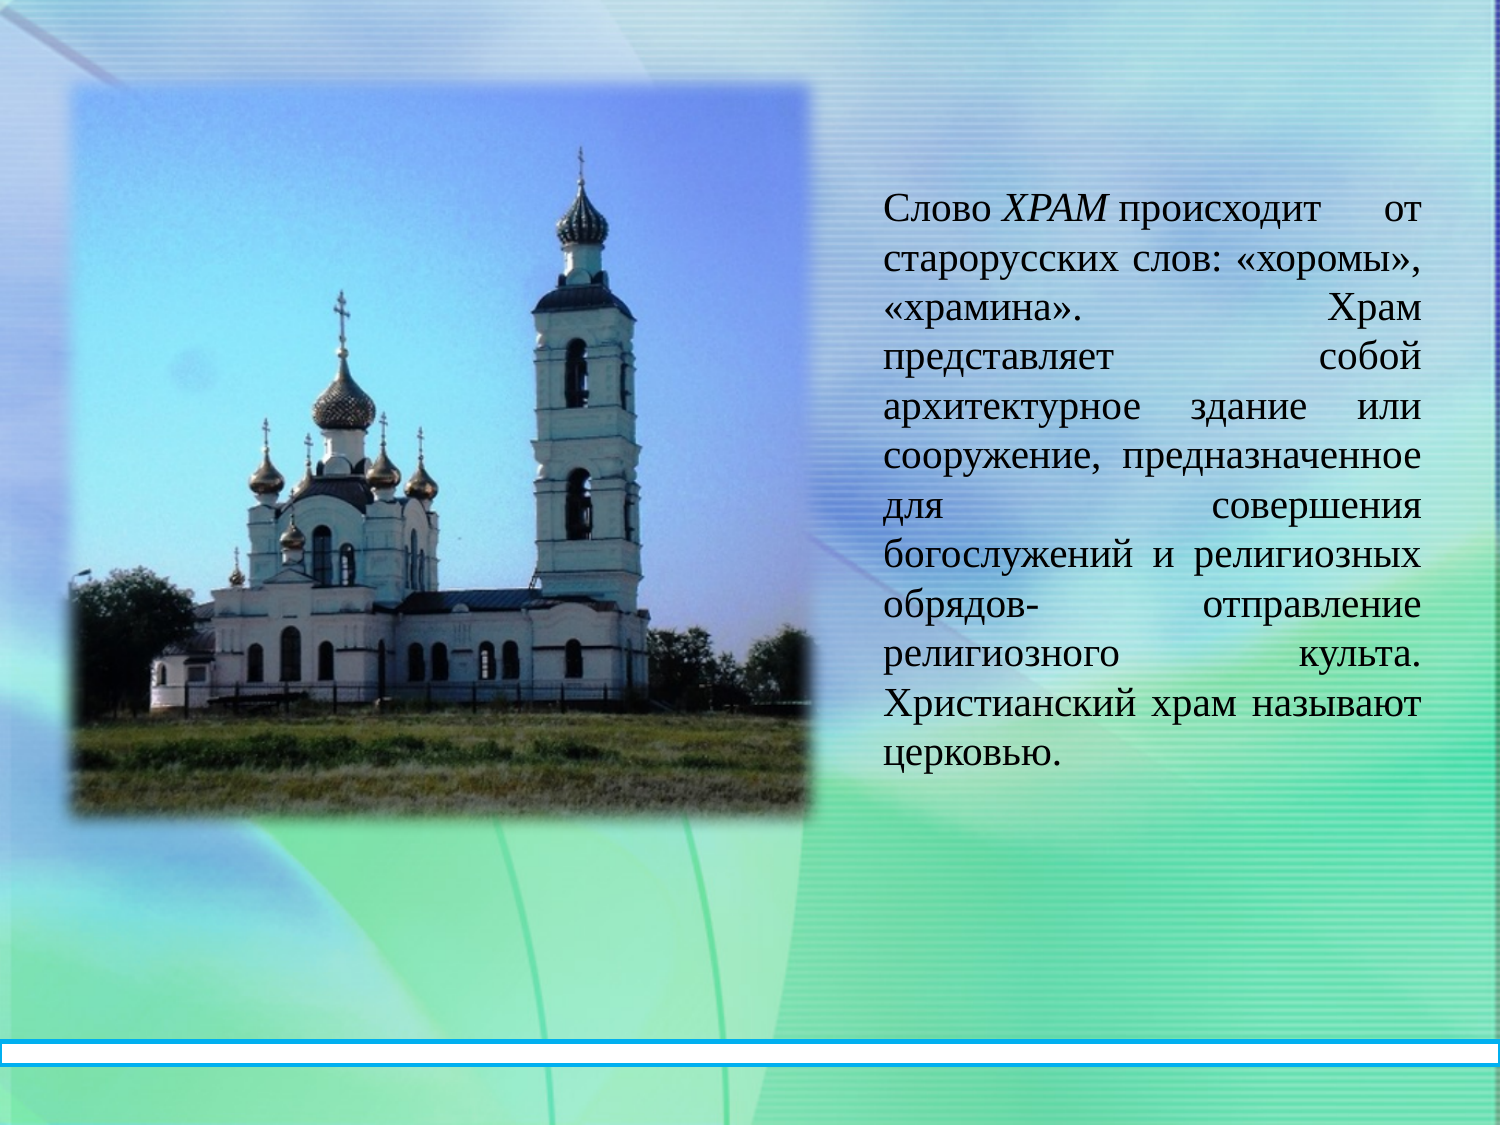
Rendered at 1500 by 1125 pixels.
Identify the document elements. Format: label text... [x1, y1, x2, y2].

picture [0, 1068, 1500, 1125]
text_box [0, 1039, 1500, 1067]
picture [0, 0, 1500, 1038]
list Слово ХРАМ происходит от старорусских слов: «хоромы», «храмина». Храм представляет собой архитектурное здание или сооружение, предназначенное для совершения богослужений и религиозных обрядов- отправление религиозного культа. Христианский храм называют церковью. [868, 172, 1437, 787]
